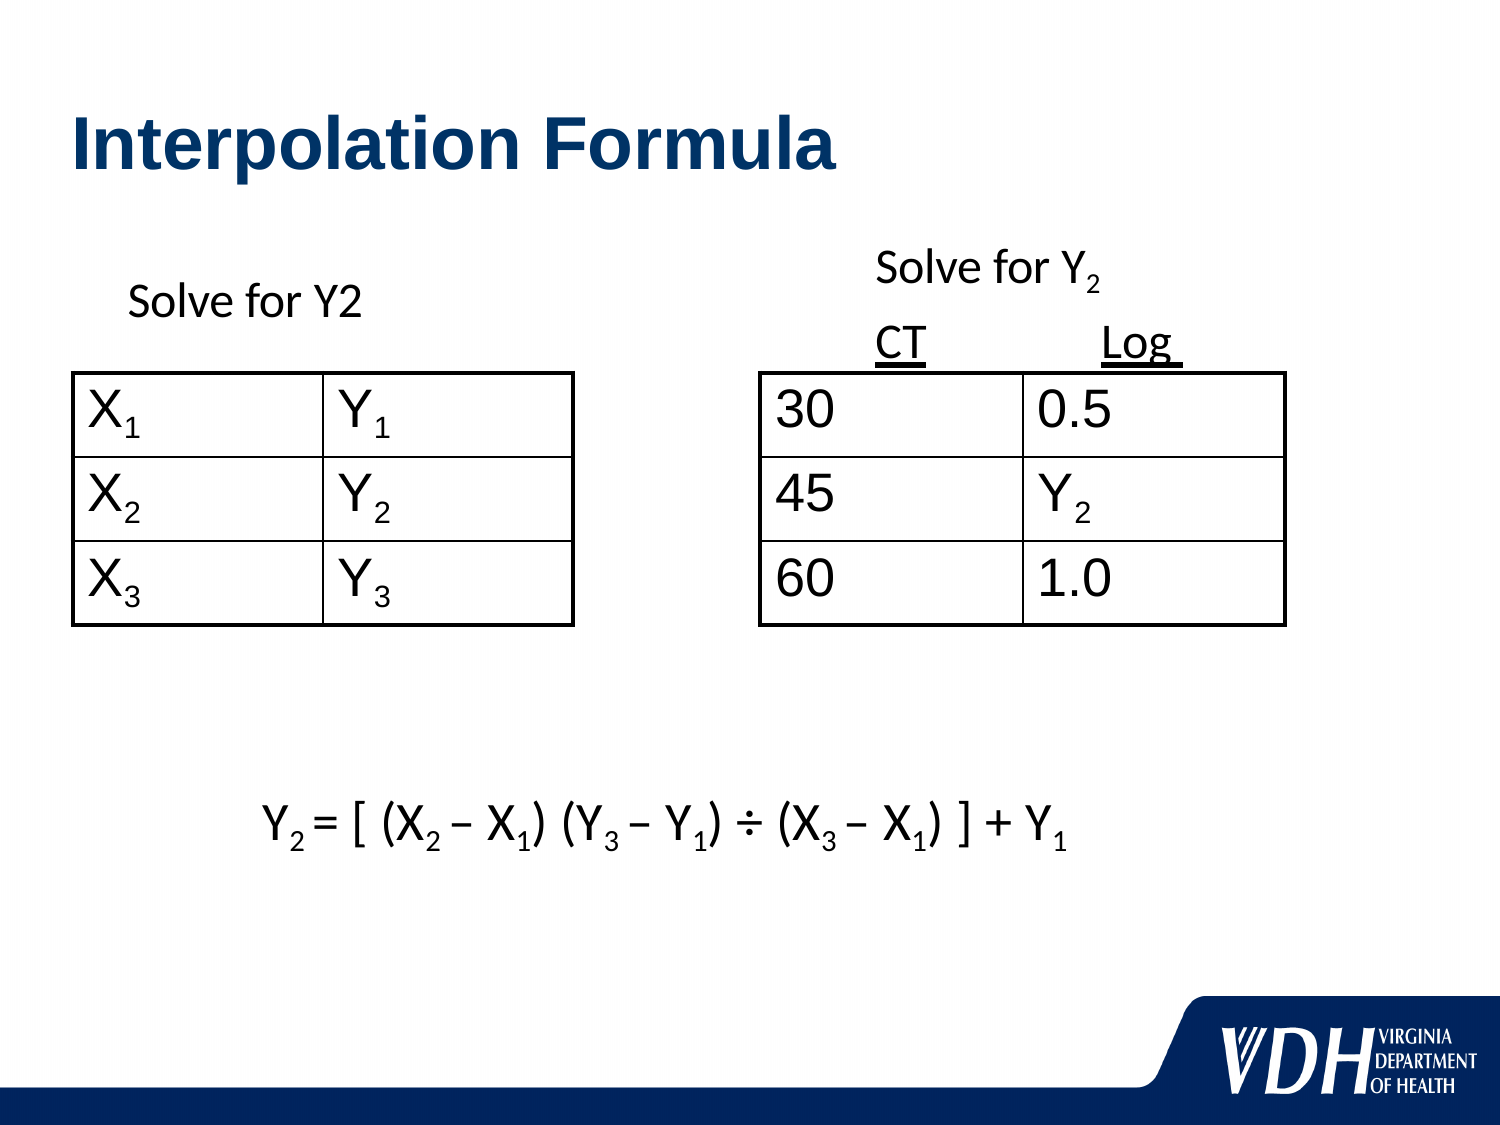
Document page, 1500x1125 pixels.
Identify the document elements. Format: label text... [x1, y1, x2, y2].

table_header X1 [75, 375, 322, 456]
text_box Solve for Y2 CT Log [866, 221, 1286, 369]
table_cell 60 [762, 542, 1022, 623]
text_box Solve for Y2 [125, 265, 388, 328]
table_cell Y2 [324, 458, 571, 540]
table_cell 1.0 [1024, 542, 1283, 623]
table_cell 45 [762, 458, 1022, 540]
text_box Y2 = [ (X2 – X1) (Y3 – Y1) ÷ (X3 – X1) ] + Y1 [256, 784, 1111, 858]
table_header 30 [762, 375, 1022, 456]
table_header 0.5 [1024, 375, 1283, 456]
picture [0, 0, 1500, 1125]
table_cell Y2 [1024, 458, 1283, 540]
table_cell Y3 [324, 542, 571, 623]
table_header Y1 [324, 375, 571, 456]
title Interpolation Formula [69, 43, 910, 234]
table_cell X3 [75, 542, 322, 623]
table_cell X2 [75, 458, 322, 540]
